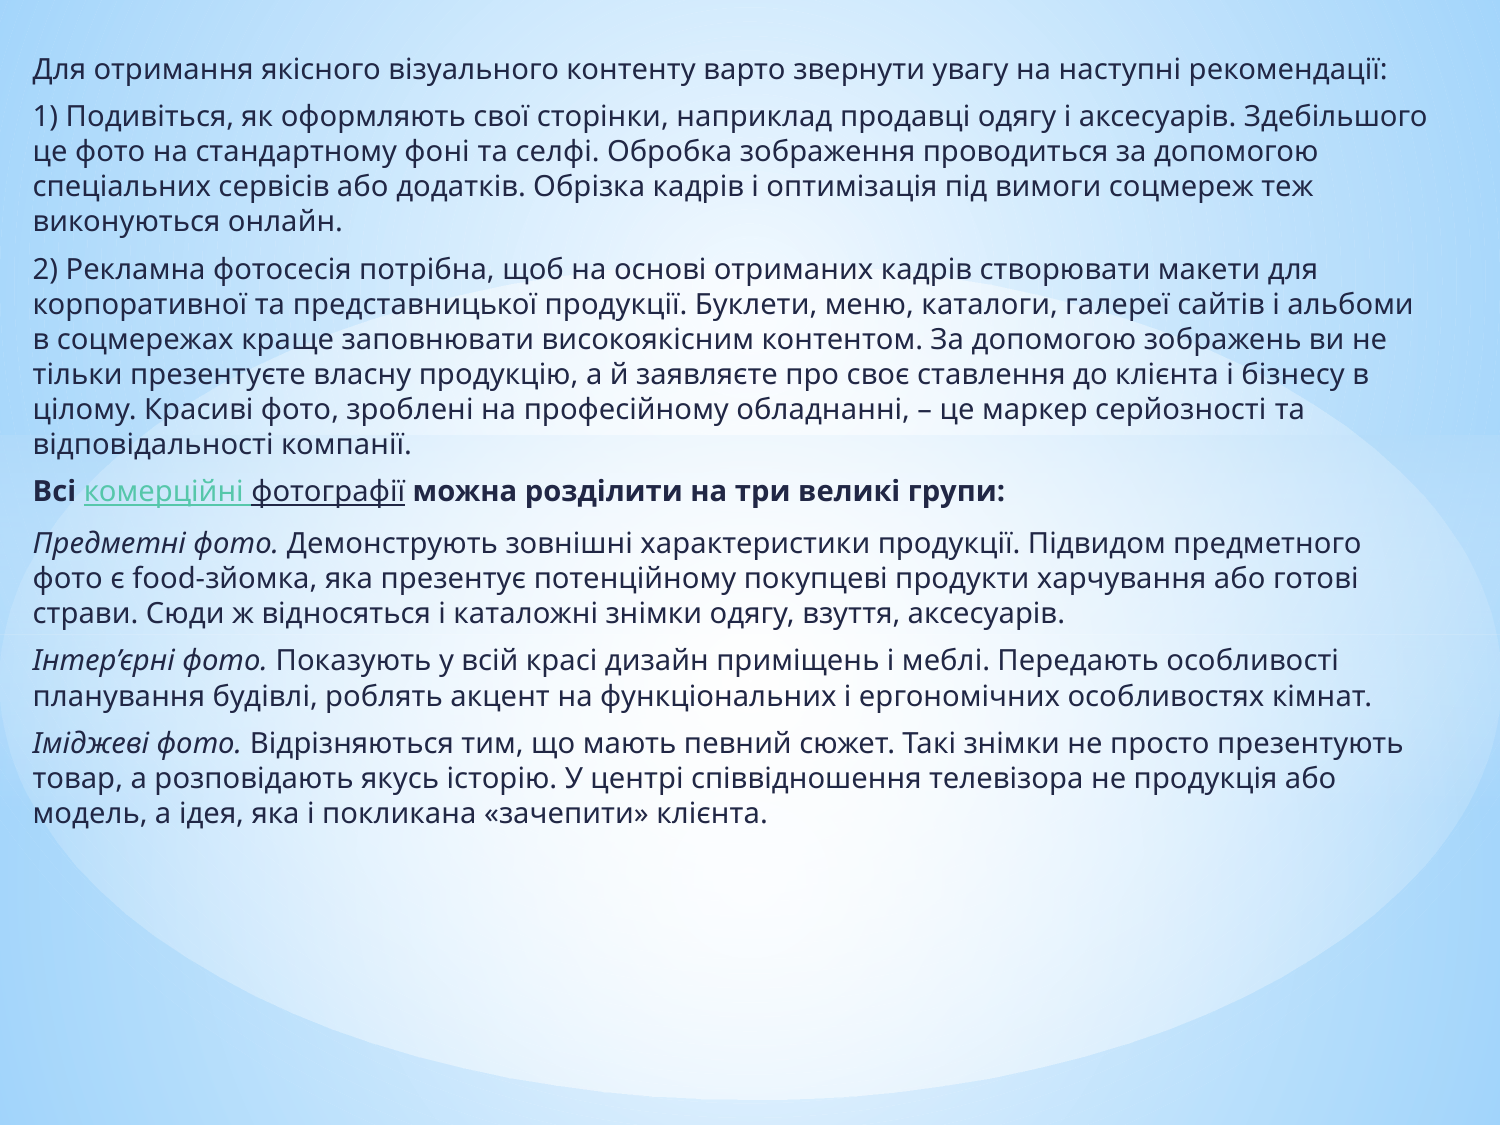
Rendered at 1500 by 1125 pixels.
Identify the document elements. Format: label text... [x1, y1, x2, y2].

subtitle Для отримання якісного візуального контенту варто звернути увагу на наступні рекомендації: 1) Подивіться, як оформляють свої сторінки, наприклад продавці одягу і аксесуарів. Здебільшого це фото на стандартному фоні та селфі. Обробка зображення проводиться за допомогою спеціальних сервісів або додатків. Обрізка кадрів і оптимізація під вимоги соцмереж теж виконуються онлайн. 2) Рекламна фотосесія потрібна, щоб на основі отриманих кадрів створювати макети для корпоративної та представницької продукції. Буклети, меню, каталоги, галереї сайтів і альбоми в соцмережах краще заповнювати високоякісним контентом. За допомогою зображень ви не тільки презентуєте власну продукцію, а й заявляєте про своє ставлення до клієнта і бізнесу в цілому. Красиві фото, зроблені на професійному обладнанні, – це маркер серйозності та відповідальності компанії. Всі комерційні фотографії можна розділити на три великі групи: Предметні фото. Демонструють зовнішні характеристики продукції. Підвидом предметного фото є food-зйомка, яка презентує потенційному покупцеві продукти харчування або готові страви. Сюди ж відносяться і каталожні знімки одягу, взуття, аксесуарів. Інтер’єрні фото. Показують у всій красі дизайн приміщень і меблі. Передають особливості планування будівлі, роблять акцент на функціональних і ергономічних особливостях кімнат. Іміджеві фото. Відрізняються тим, що мають певний сюжет. Такі знімки не просто презентують товар, а розповідають якусь історію. У центрі співвідношення телевізора не продукція або модель, а ідея, яка і покликана «зачепити» клієнта. [17, 42, 1447, 1083]
